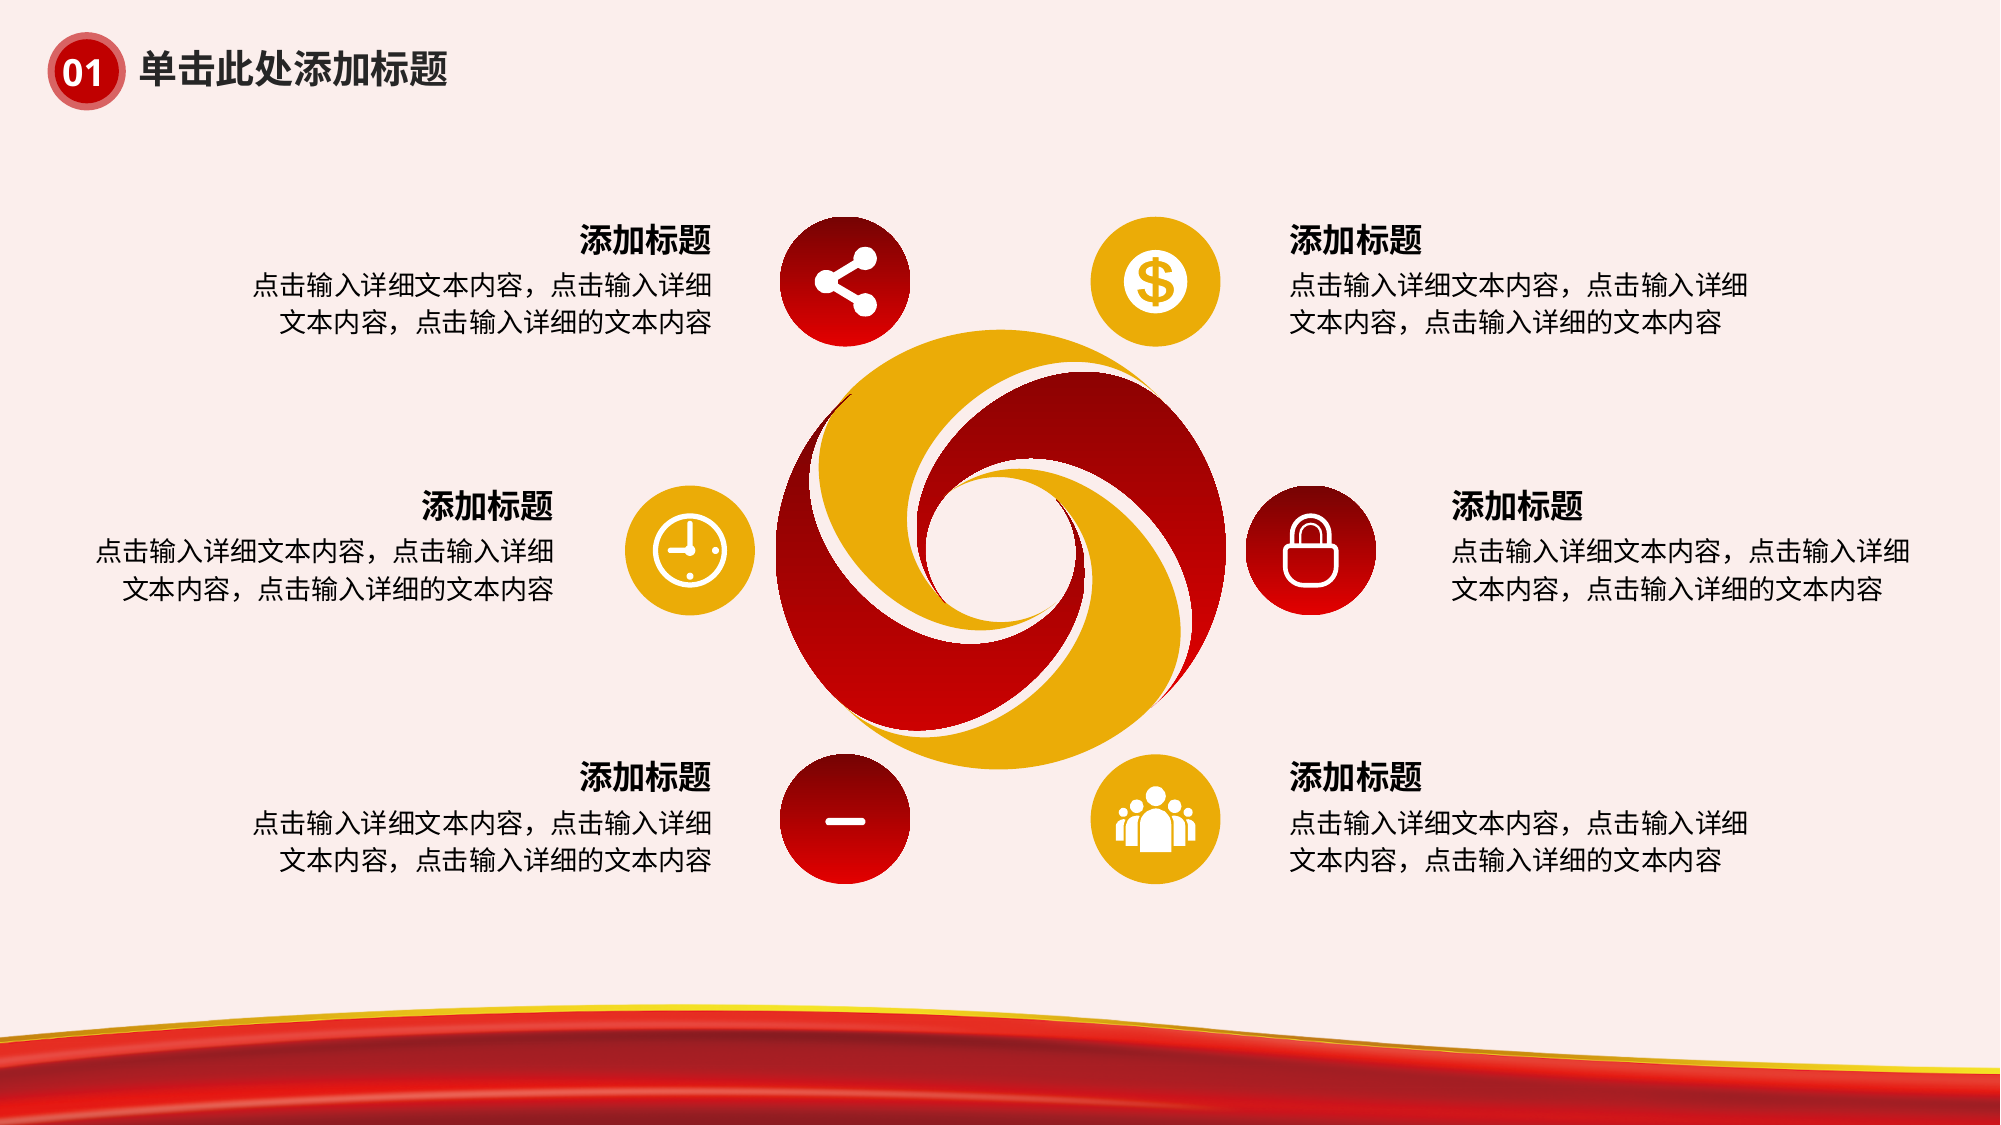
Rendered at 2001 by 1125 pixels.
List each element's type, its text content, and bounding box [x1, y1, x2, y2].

text_box [61, 101, 113, 111]
text_box 01 [47, 41, 149, 101]
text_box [71, 211, 1934, 890]
text_box 单击此处添加标题 [123, 36, 482, 99]
text_box [61, 32, 112, 41]
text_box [624, 216, 1376, 885]
picture [0, 931, 2000, 1125]
